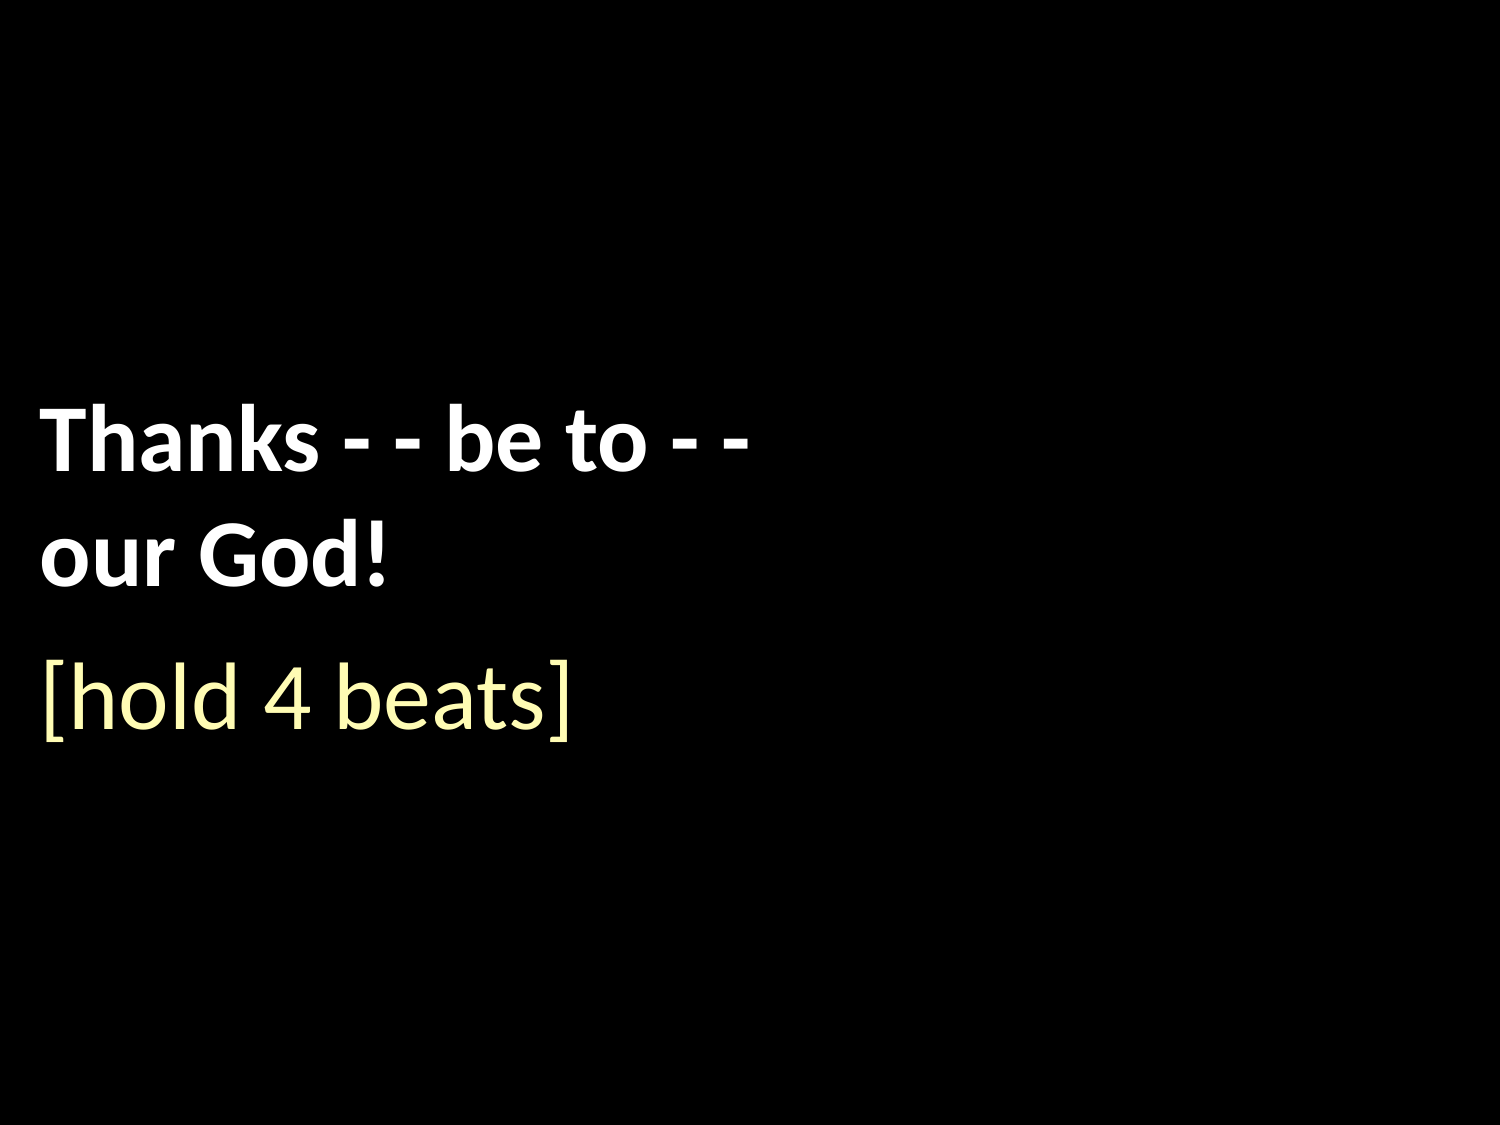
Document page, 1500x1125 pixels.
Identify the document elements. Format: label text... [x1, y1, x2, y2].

text_box Thanks - - be to - - our God! [hold 4 beats] [24, 24, 1475, 1100]
